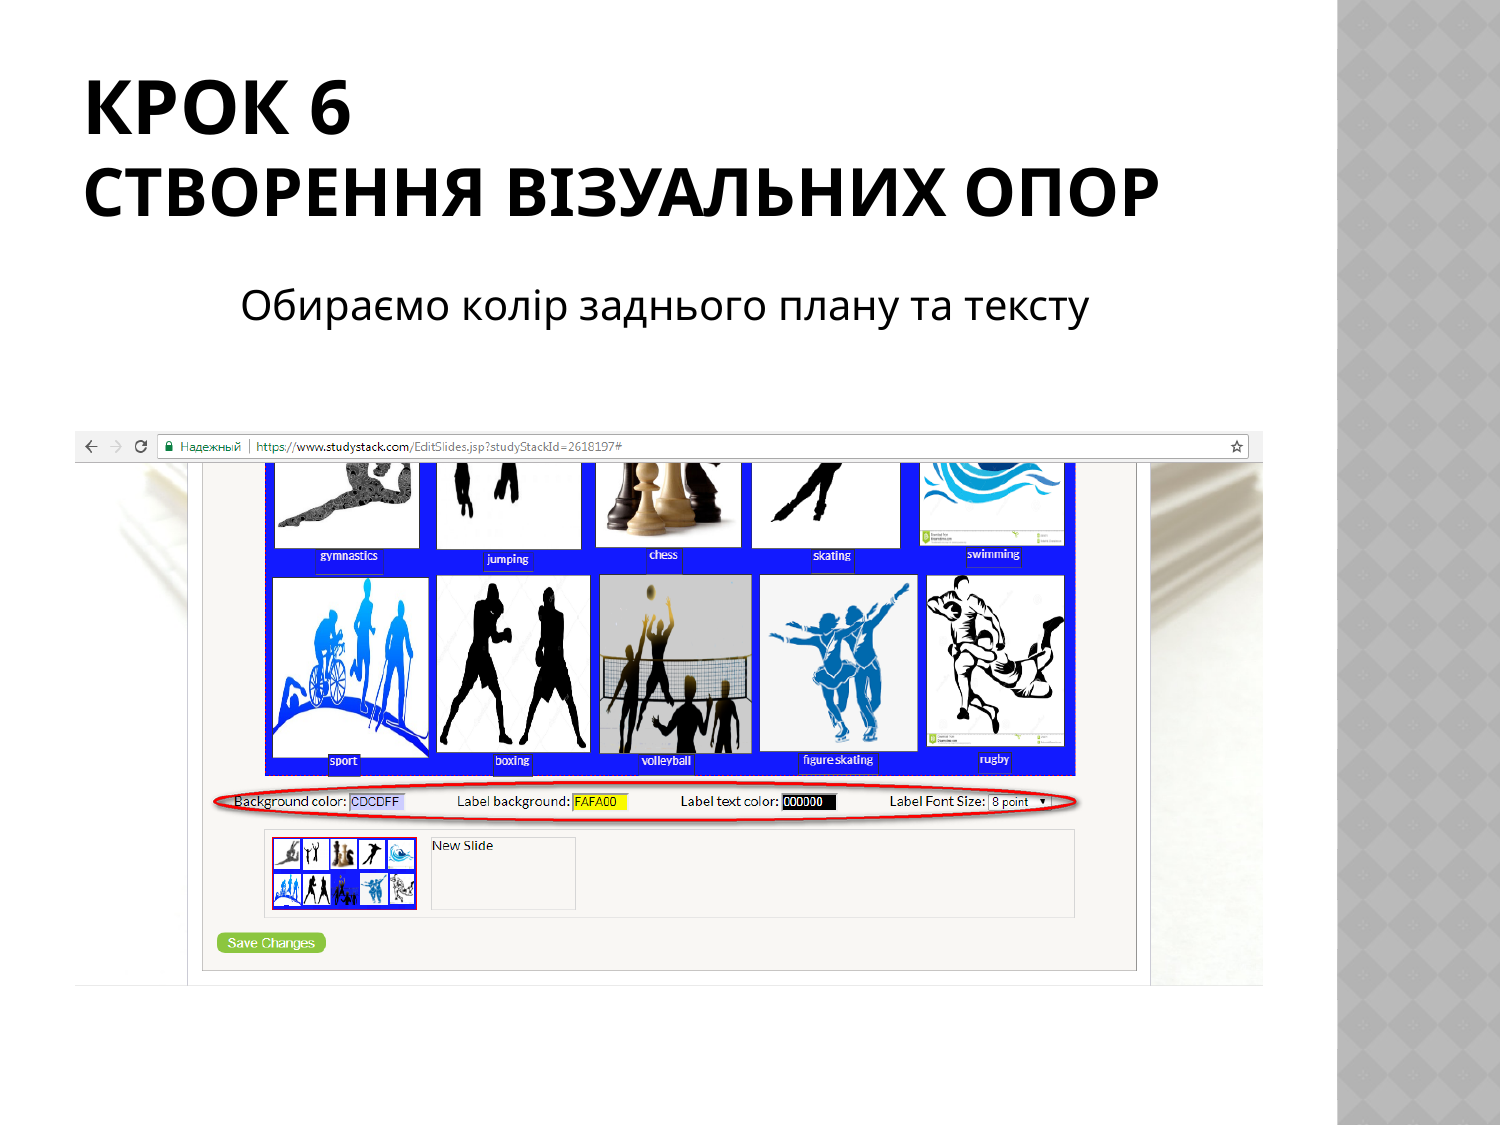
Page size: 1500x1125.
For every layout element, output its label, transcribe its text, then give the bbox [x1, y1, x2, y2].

title Крок 6 створення візуальних опор [75, 37, 1223, 230]
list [74, 431, 1263, 986]
list Обираємо колір заднього плану та тексту [100, 278, 1223, 374]
